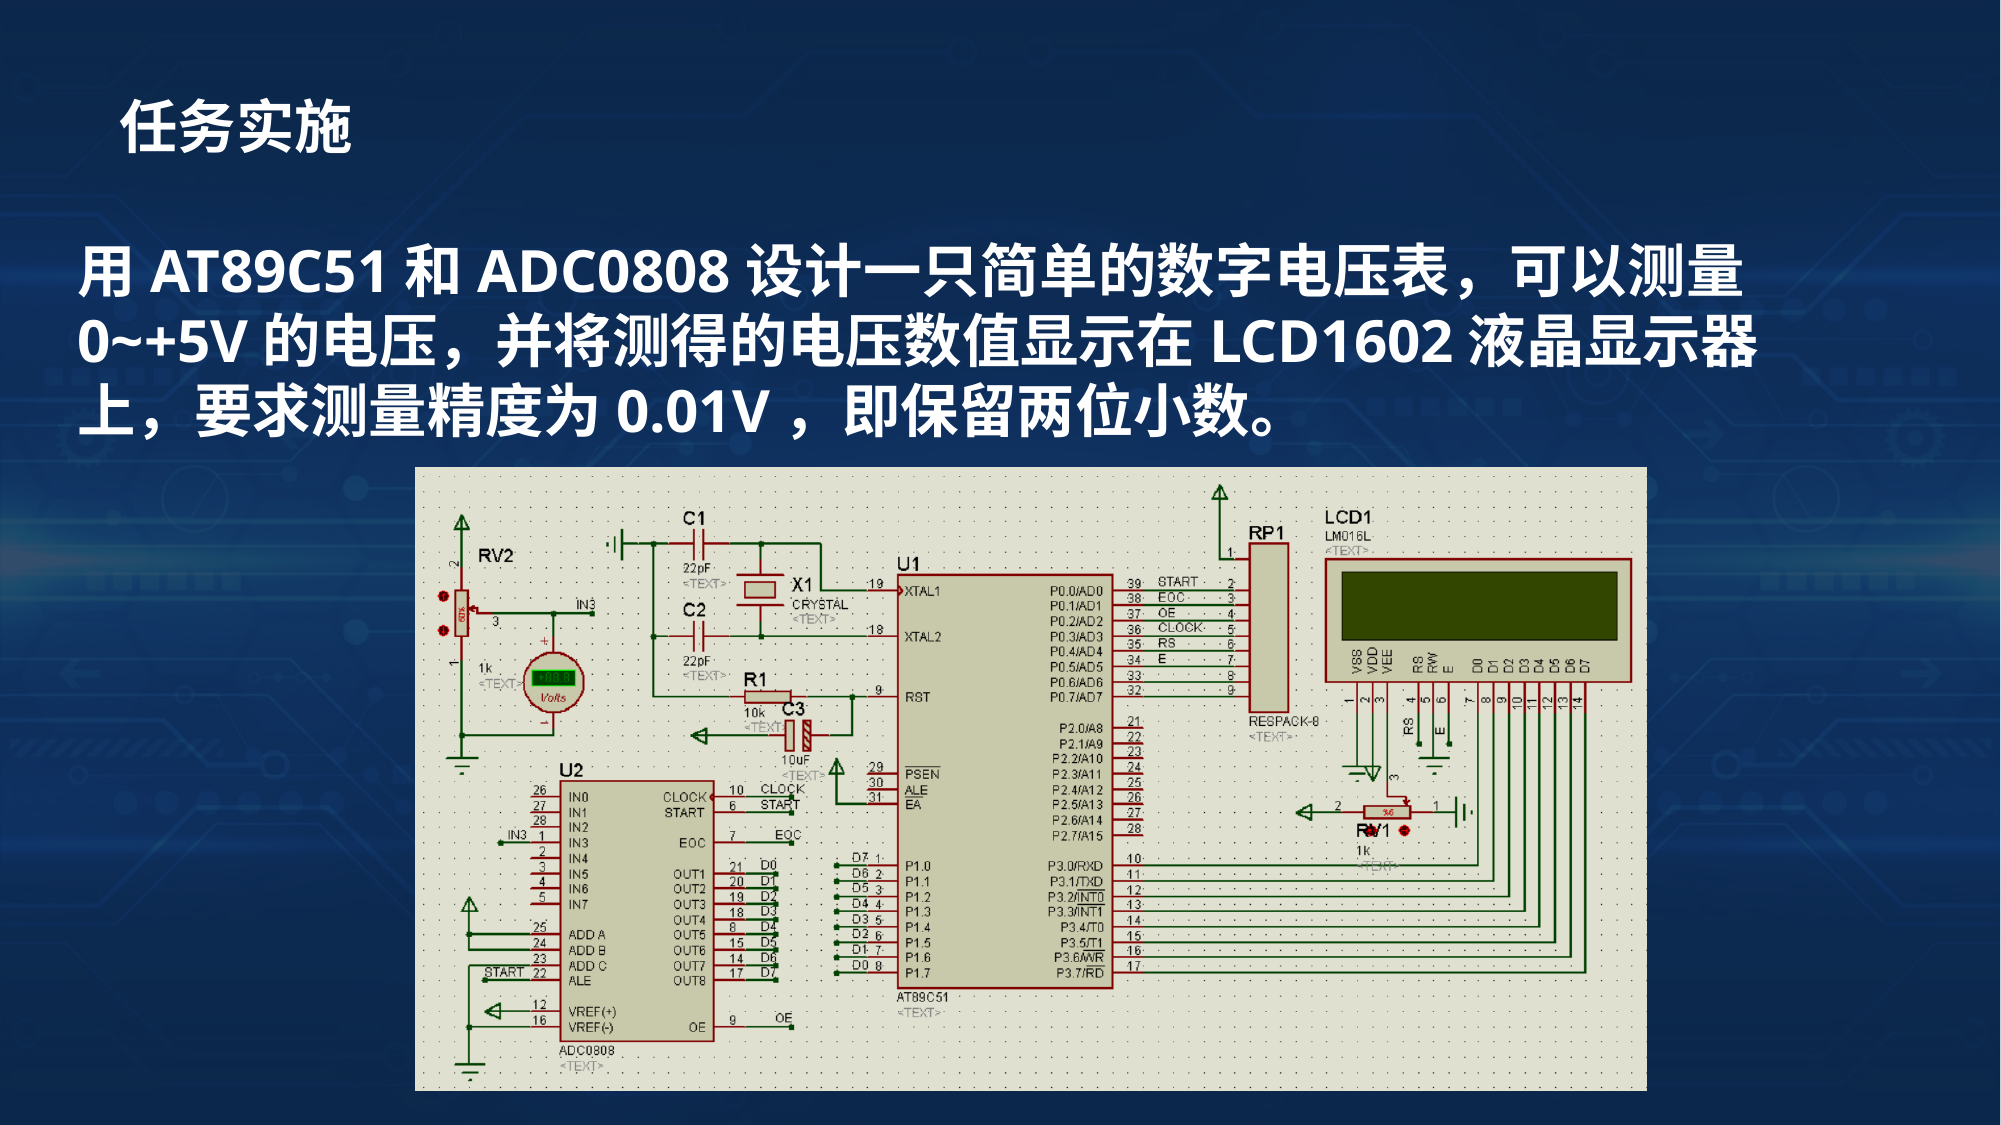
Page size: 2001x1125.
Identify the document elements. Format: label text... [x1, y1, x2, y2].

text_box 用AT89C51和ADC0808设计一只简单的数字电压表，可以测量0~+5V的电压，并将测得的电压数值显示在LCD1602液晶显示器上，要求测量精度为0.01V，即保留两位小数。 [62, 226, 1774, 452]
text_box 任务实施 [104, 83, 939, 168]
picture [414, 466, 1648, 1092]
